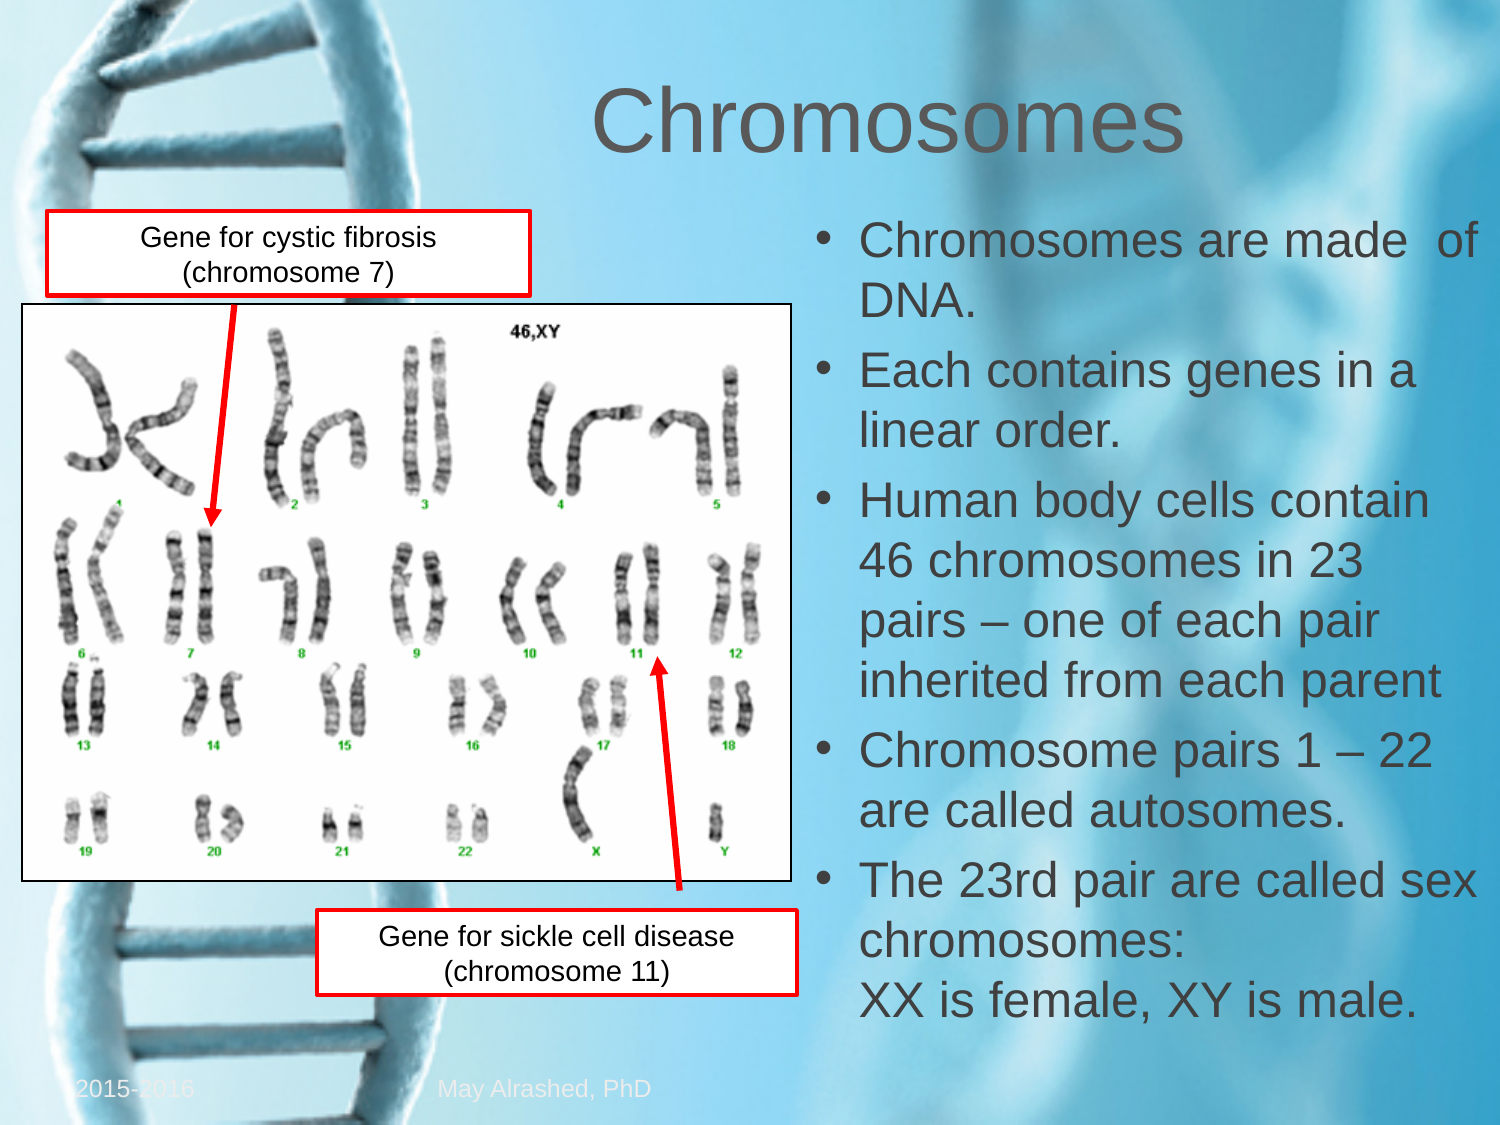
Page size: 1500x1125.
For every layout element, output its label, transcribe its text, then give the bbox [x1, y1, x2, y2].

text_box Gene for sickle cell disease (chromosome 11) [315, 908, 799, 997]
slide_number 2015-2016 [75, 1042, 425, 1103]
text_box Gene for cystic fibrosis (chromosome 7) [45, 209, 532, 298]
footer May Alrashed, PhD [437, 1042, 988, 1103]
picture [0, 0, 1500, 1125]
text_box Chromosomes are made of DNA. Each contains genes in a linear order. Human body cells contain 46 chromosomes in 23 pairs – one of each pair inherited from each parent Chromosome pairs 1 – 22 are called autosomes. The 23rd pair are called sex chromosomes: XX is female, XY is male. [800, 199, 1500, 1035]
text_box Chromosomes [337, 53, 1465, 188]
